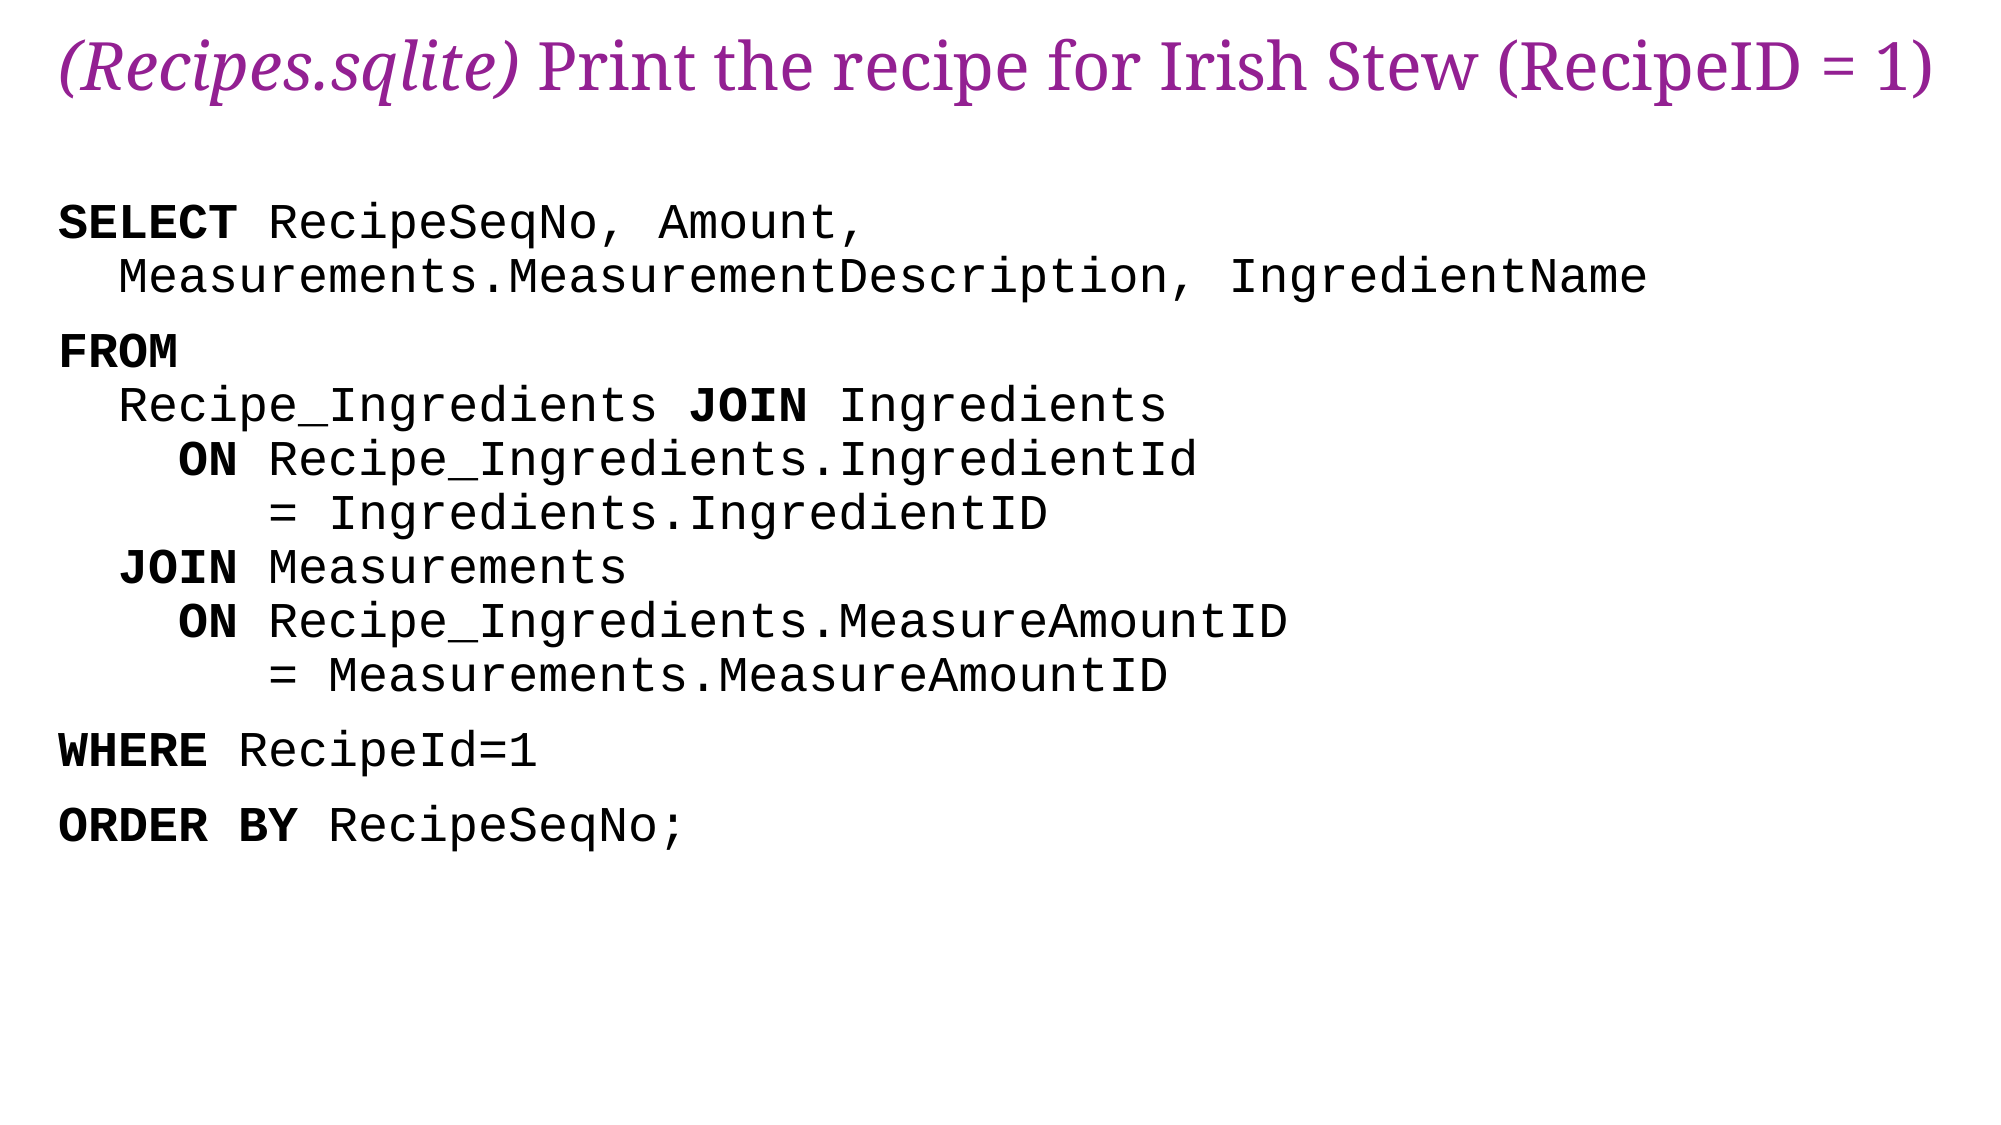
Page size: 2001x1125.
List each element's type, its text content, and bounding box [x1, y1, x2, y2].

title (Recipes.sqlite) Print the recipe for Irish Stew (RecipeID = 1) [43, 25, 1953, 171]
list SELECT RecipeSeqNo, Amount, Measurements.MeasurementDescription, IngredientName FROM Recipe_Ingredients JOIN Ingredients ON Recipe_Ingredients.IngredientId = Ingredients.IngredientID JOIN Measurements ON Recipe_Ingredients.MeasureAmountID = Measurements.MeasureAmountID WHERE RecipeId=1 ORDER BY RecipeSeqNo; [43, 188, 1953, 1106]
